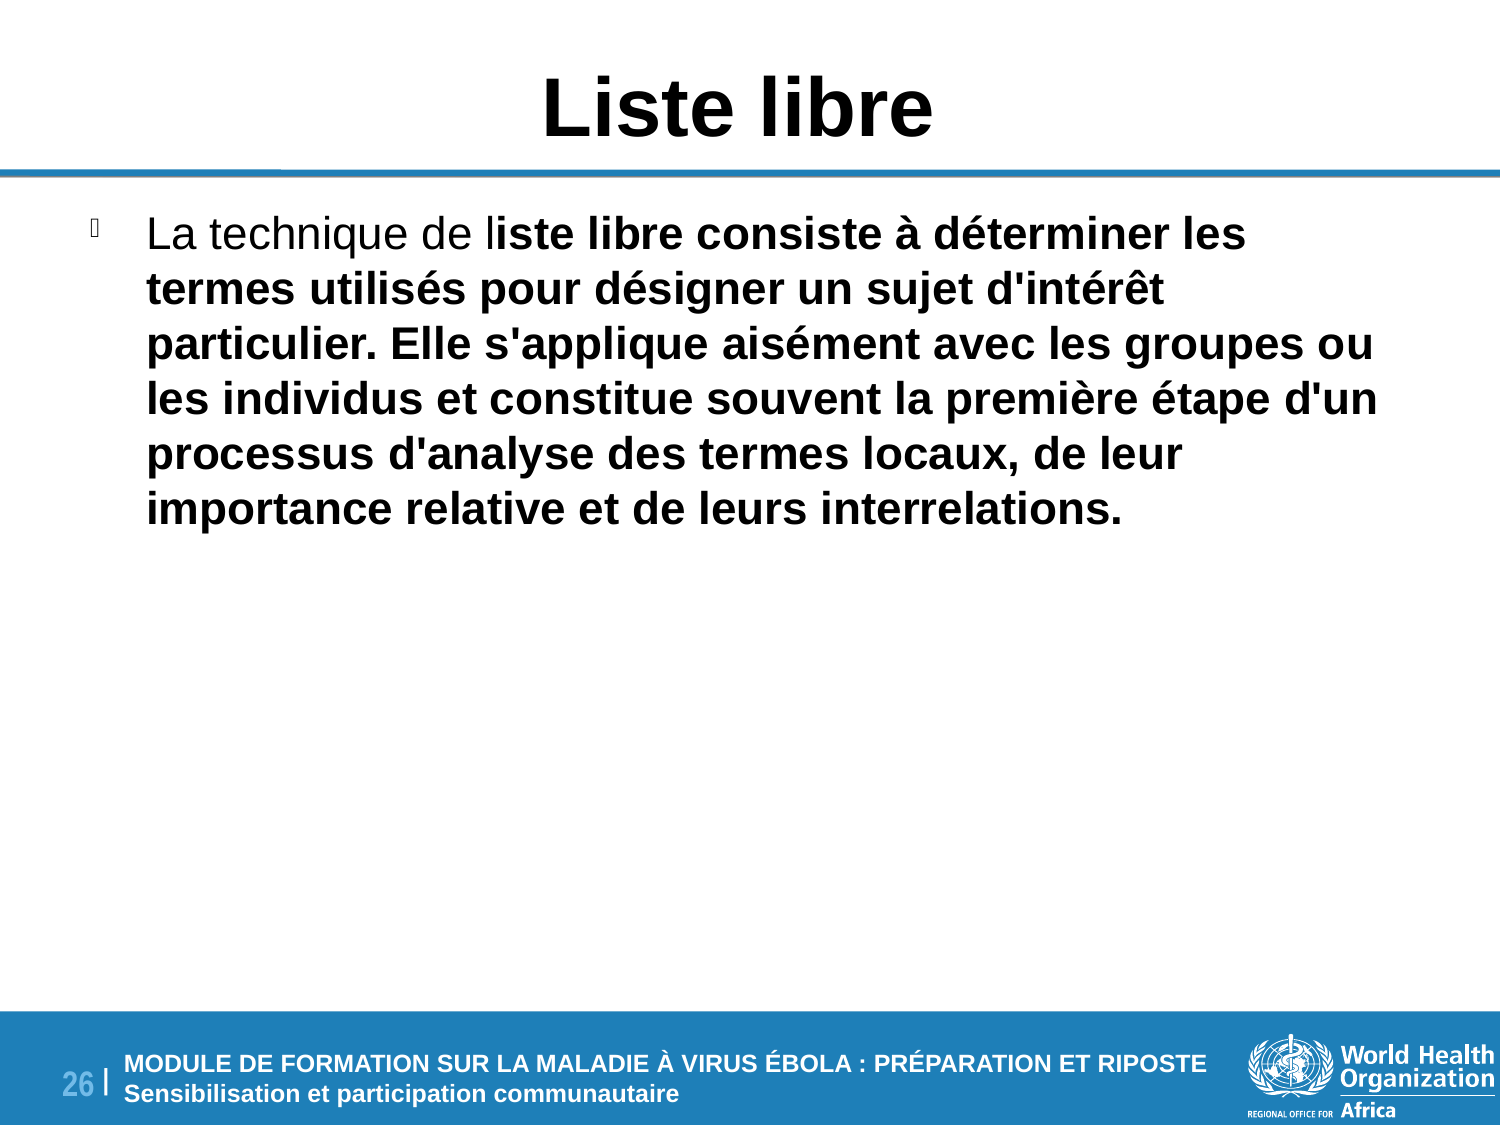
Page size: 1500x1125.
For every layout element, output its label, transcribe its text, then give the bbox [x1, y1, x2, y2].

list La technique de liste libre consiste à déterminer les termes utilisés pour désigner un sujet d'intérêt particulier. Elle s'applique aisément avec les groupes ou les individus et constitue souvent la première étape d'un processus d'analyse des termes locaux, de leur importance relative et de leurs interrelations. [75, 196, 1425, 1005]
title Liste libre [75, 45, 1425, 161]
